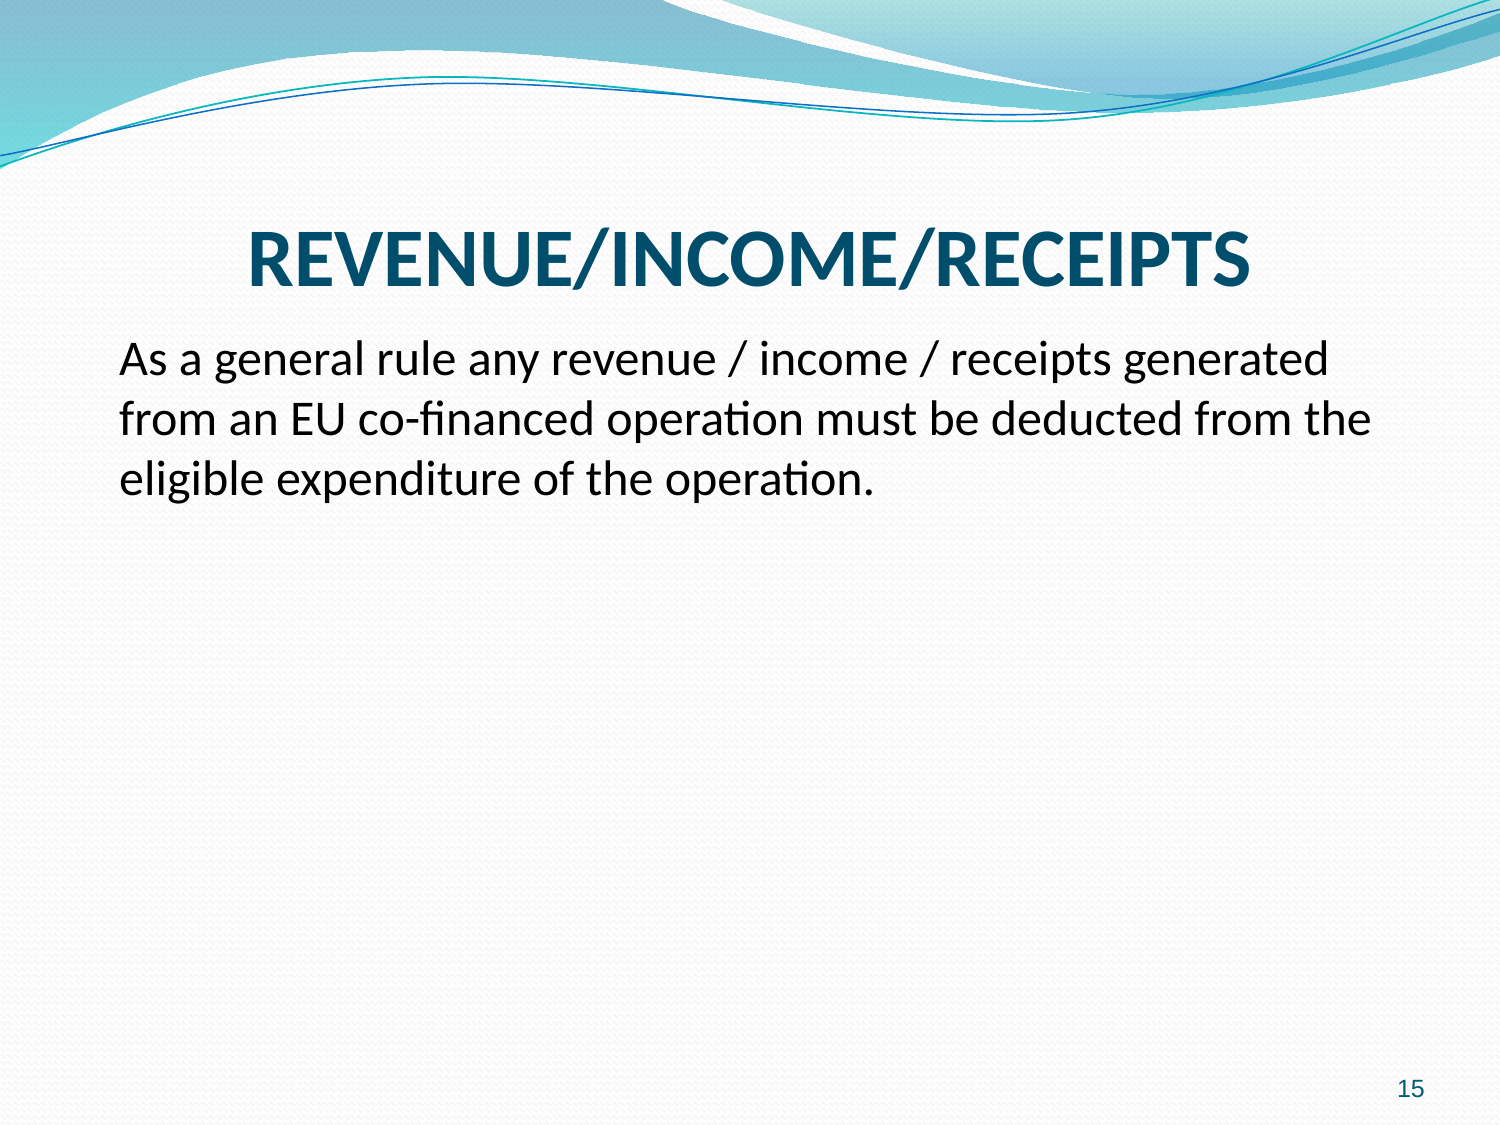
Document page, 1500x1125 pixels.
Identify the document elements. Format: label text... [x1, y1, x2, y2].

list As a general rule any revenue / income / receipts generated from an EU co-financed operation must be deducted from the eligible expenditure of the operation. [74, 317, 1426, 1038]
title REVENUE/INCOME/RECEIPTS [74, 115, 1426, 304]
slide_number 15 [1299, 1042, 1425, 1103]
